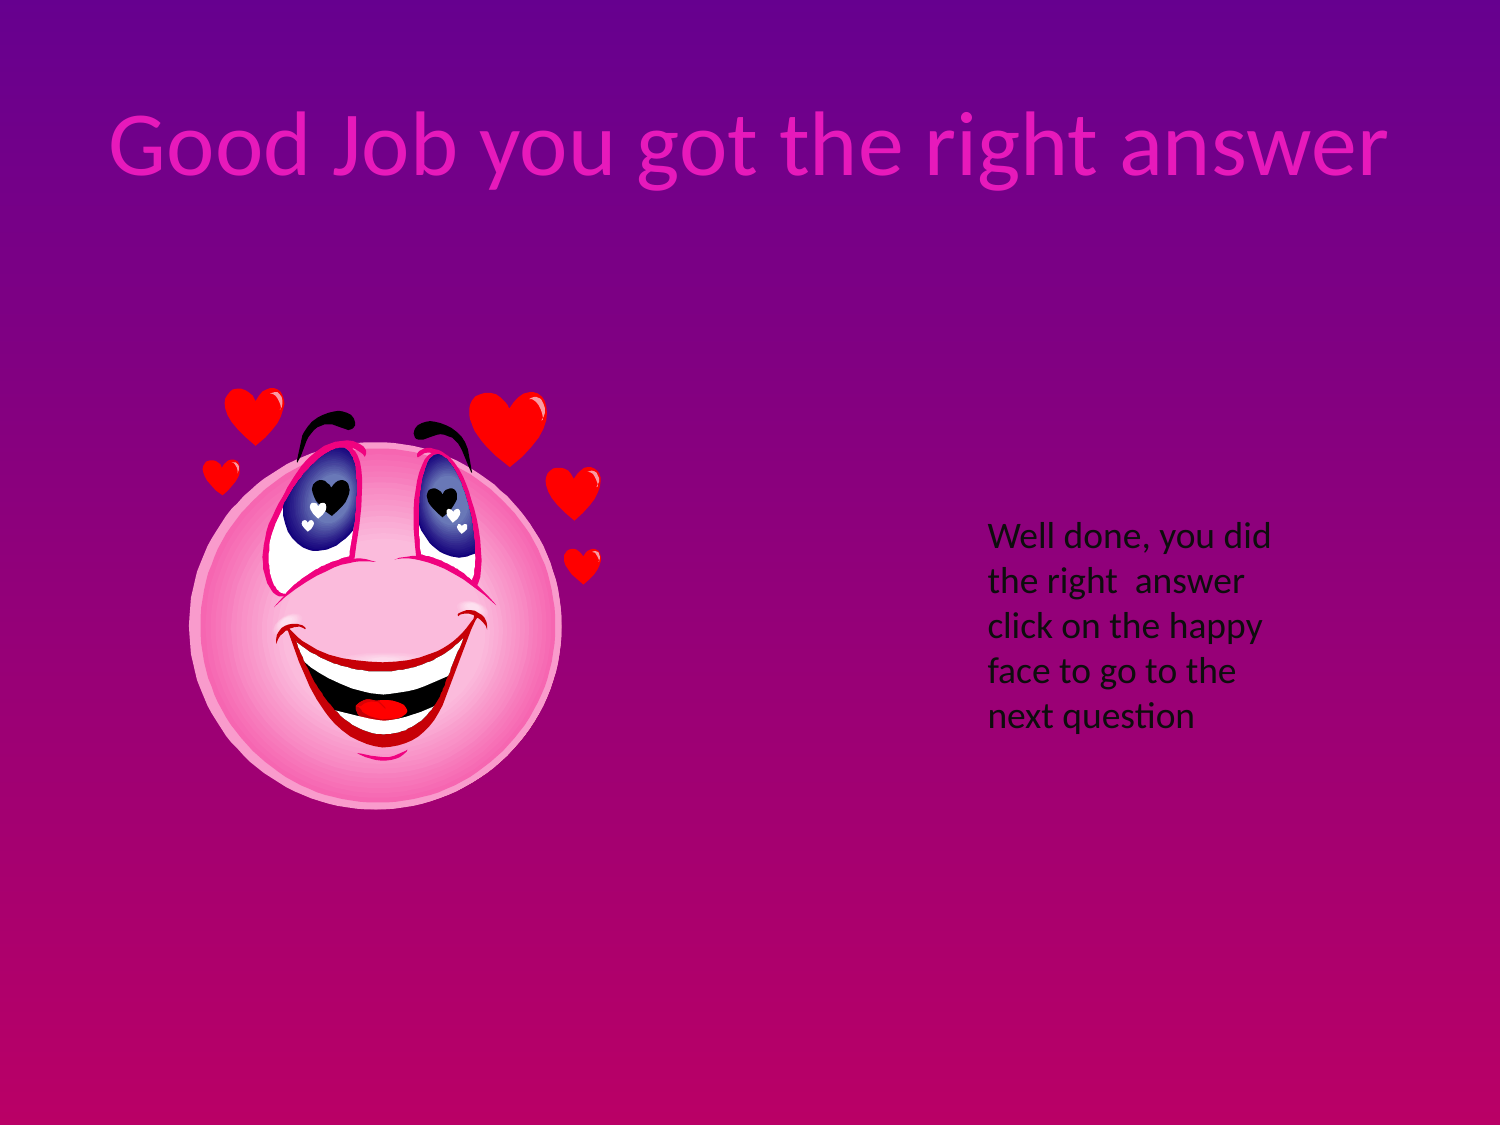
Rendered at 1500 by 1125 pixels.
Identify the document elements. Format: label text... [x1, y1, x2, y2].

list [187, 386, 603, 811]
text_box Well done, you did the right answer click on the happy face to go to the next question [972, 503, 1325, 744]
title Good Job you got the right answer [75, 45, 1425, 233]
